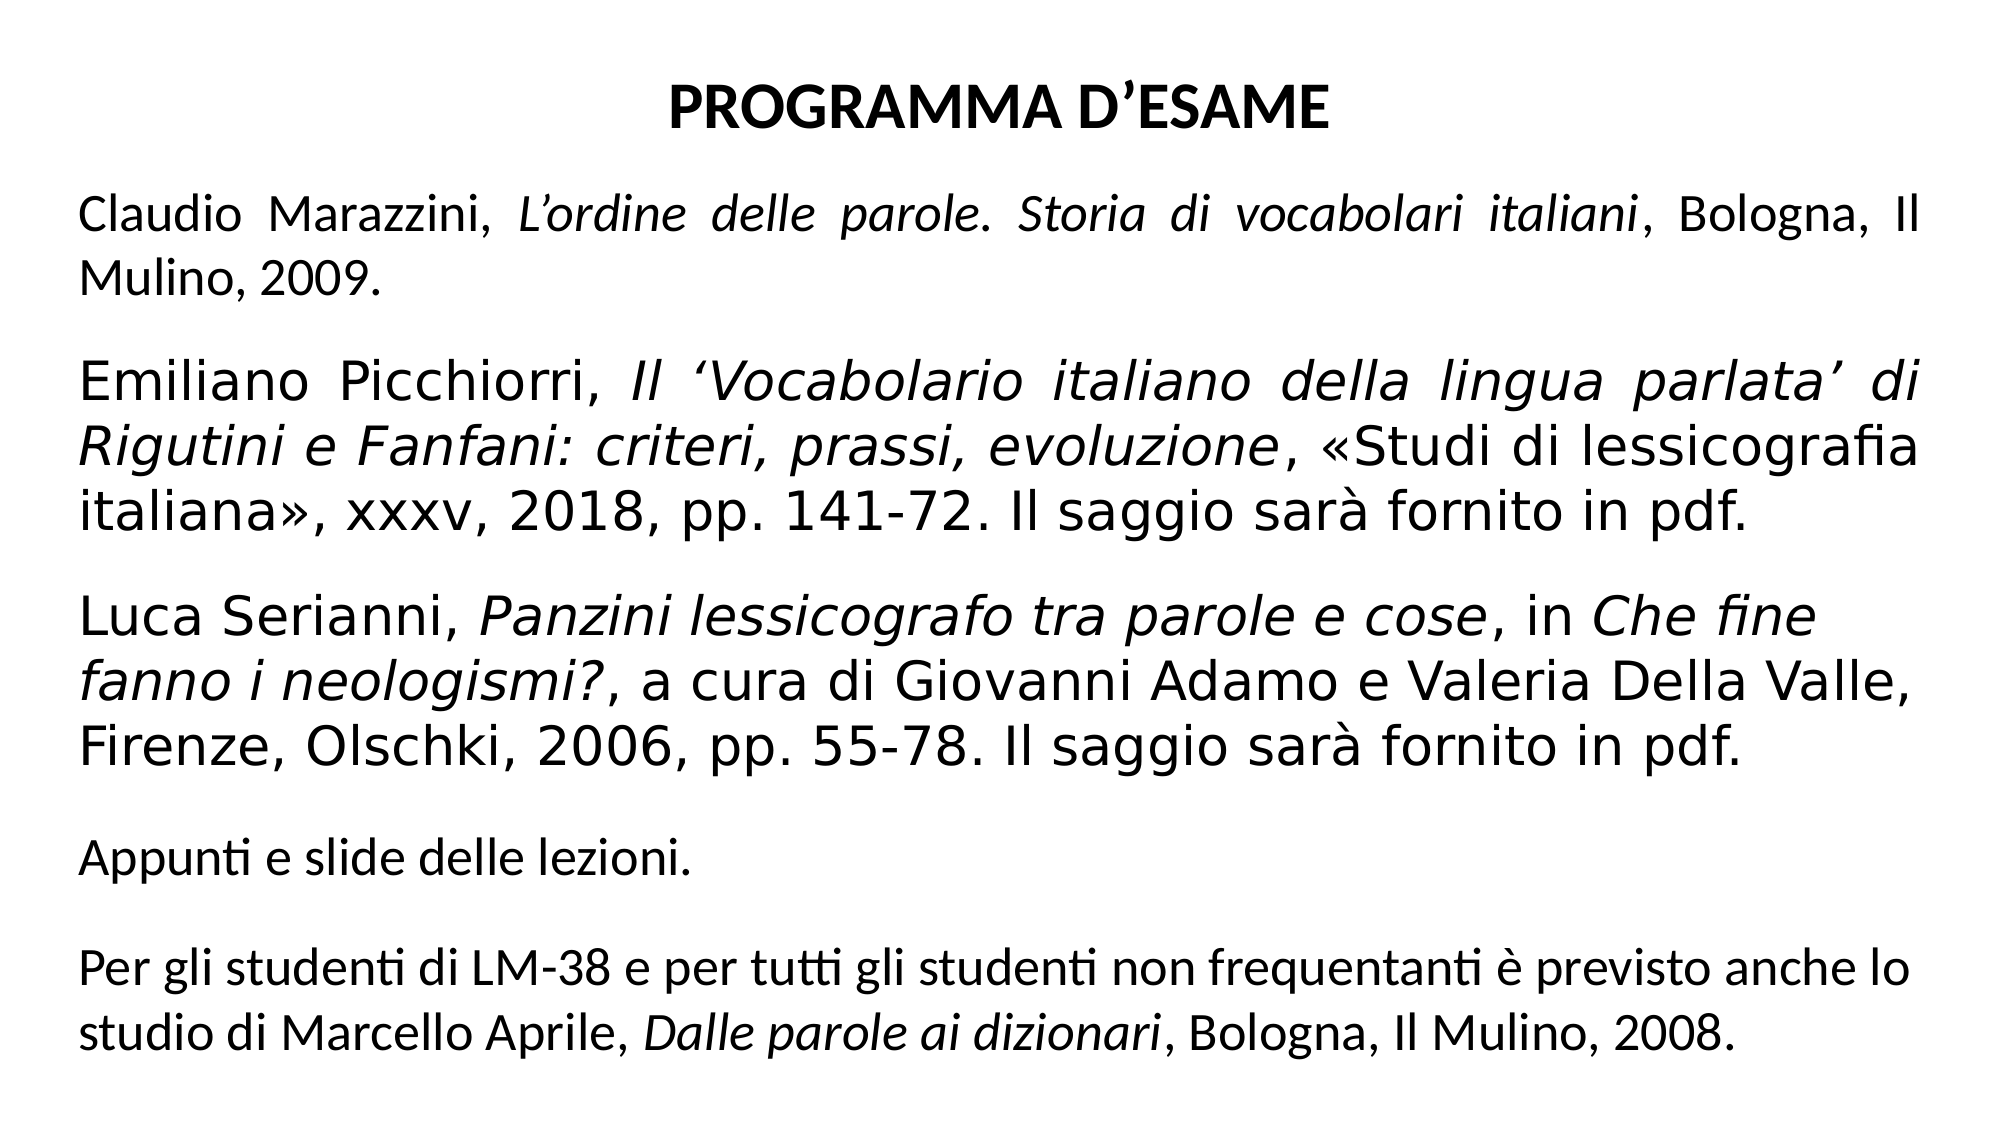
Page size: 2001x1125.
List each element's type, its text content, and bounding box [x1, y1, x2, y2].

text_box PROGRAMMA D’ESAME Claudio Marazzini, L’ordine delle parole. Storia di vocabolari italiani, Bologna, Il Mulino, 2009. Emiliano Picchiorri, Il ‘Vocabolario italiano della lingua parlata’ di Rigutini e Fanfani: criteri, prassi, evoluzione, «Studi di lessicografia italiana», xxxv, 2018, pp. 141-72. Il saggio sarà fornito in pdf. Luca Serianni, Panzini lessicografo tra parole e cose, in Che fine fanno i neologismi?, a cura di Giovanni Adamo e Valeria Della Valle, Firenze, Olschki, 2006, pp. 55-78. Il saggio sarà fornito in pdf. Appunti e slide delle lezioni. Per gli studenti di LM-38 e per tutti gli studenti non frequentanti è previsto anche lo studio di Marcello Aprile, Dalle parole ai dizionari, Bologna, Il Mulino, 2008. [63, 54, 1937, 1069]
